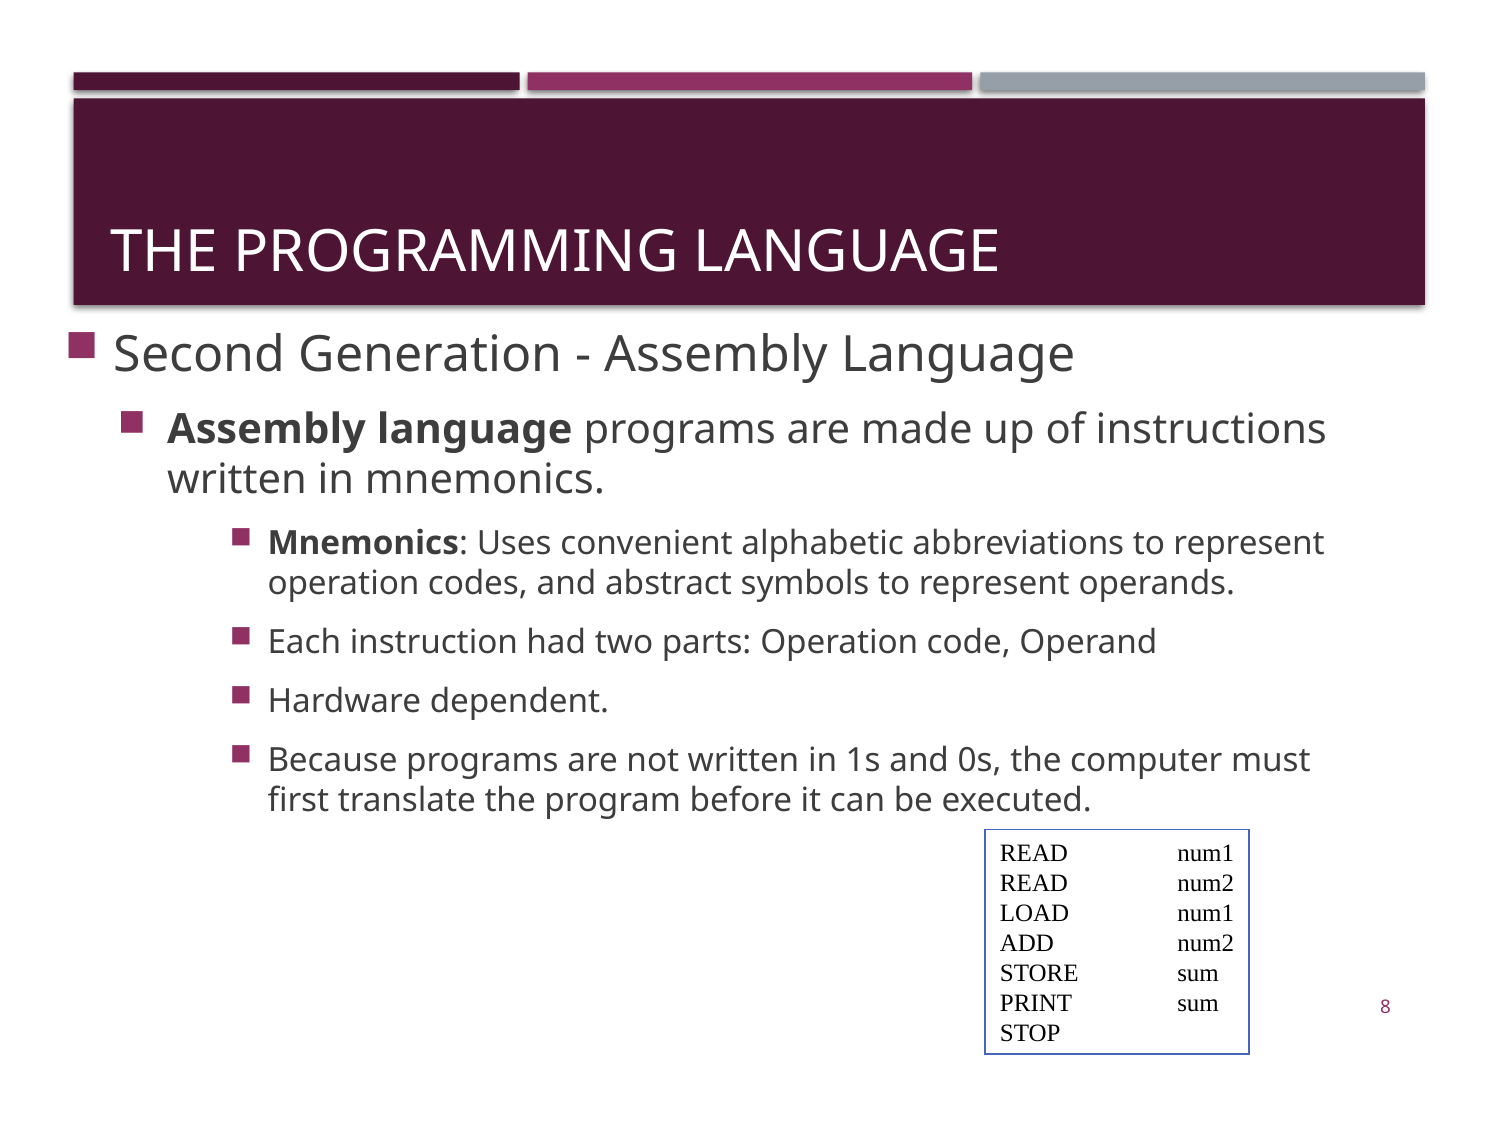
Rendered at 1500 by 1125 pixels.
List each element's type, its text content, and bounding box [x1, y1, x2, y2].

list Second Generation - Assembly Language Assembly language programs are made up of instructions written in mnemonics. Mnemonics: Uses convenient alphabetic abbreviations to represent operation codes, and abstract symbols to represent operands. Each instruction had two parts: Operation code, Operand Hardware dependent. Because programs are not written in 1s and 0s, the computer must first translate the program before it can be executed. [48, 313, 1360, 910]
text_box READ num1 READ num2 LOAD num1 ADD num2 STORE sum PRINT sum STOP [985, 829, 1250, 1054]
title The Programming Language [95, 112, 1406, 291]
slide_number 8 [1279, 977, 1406, 1037]
